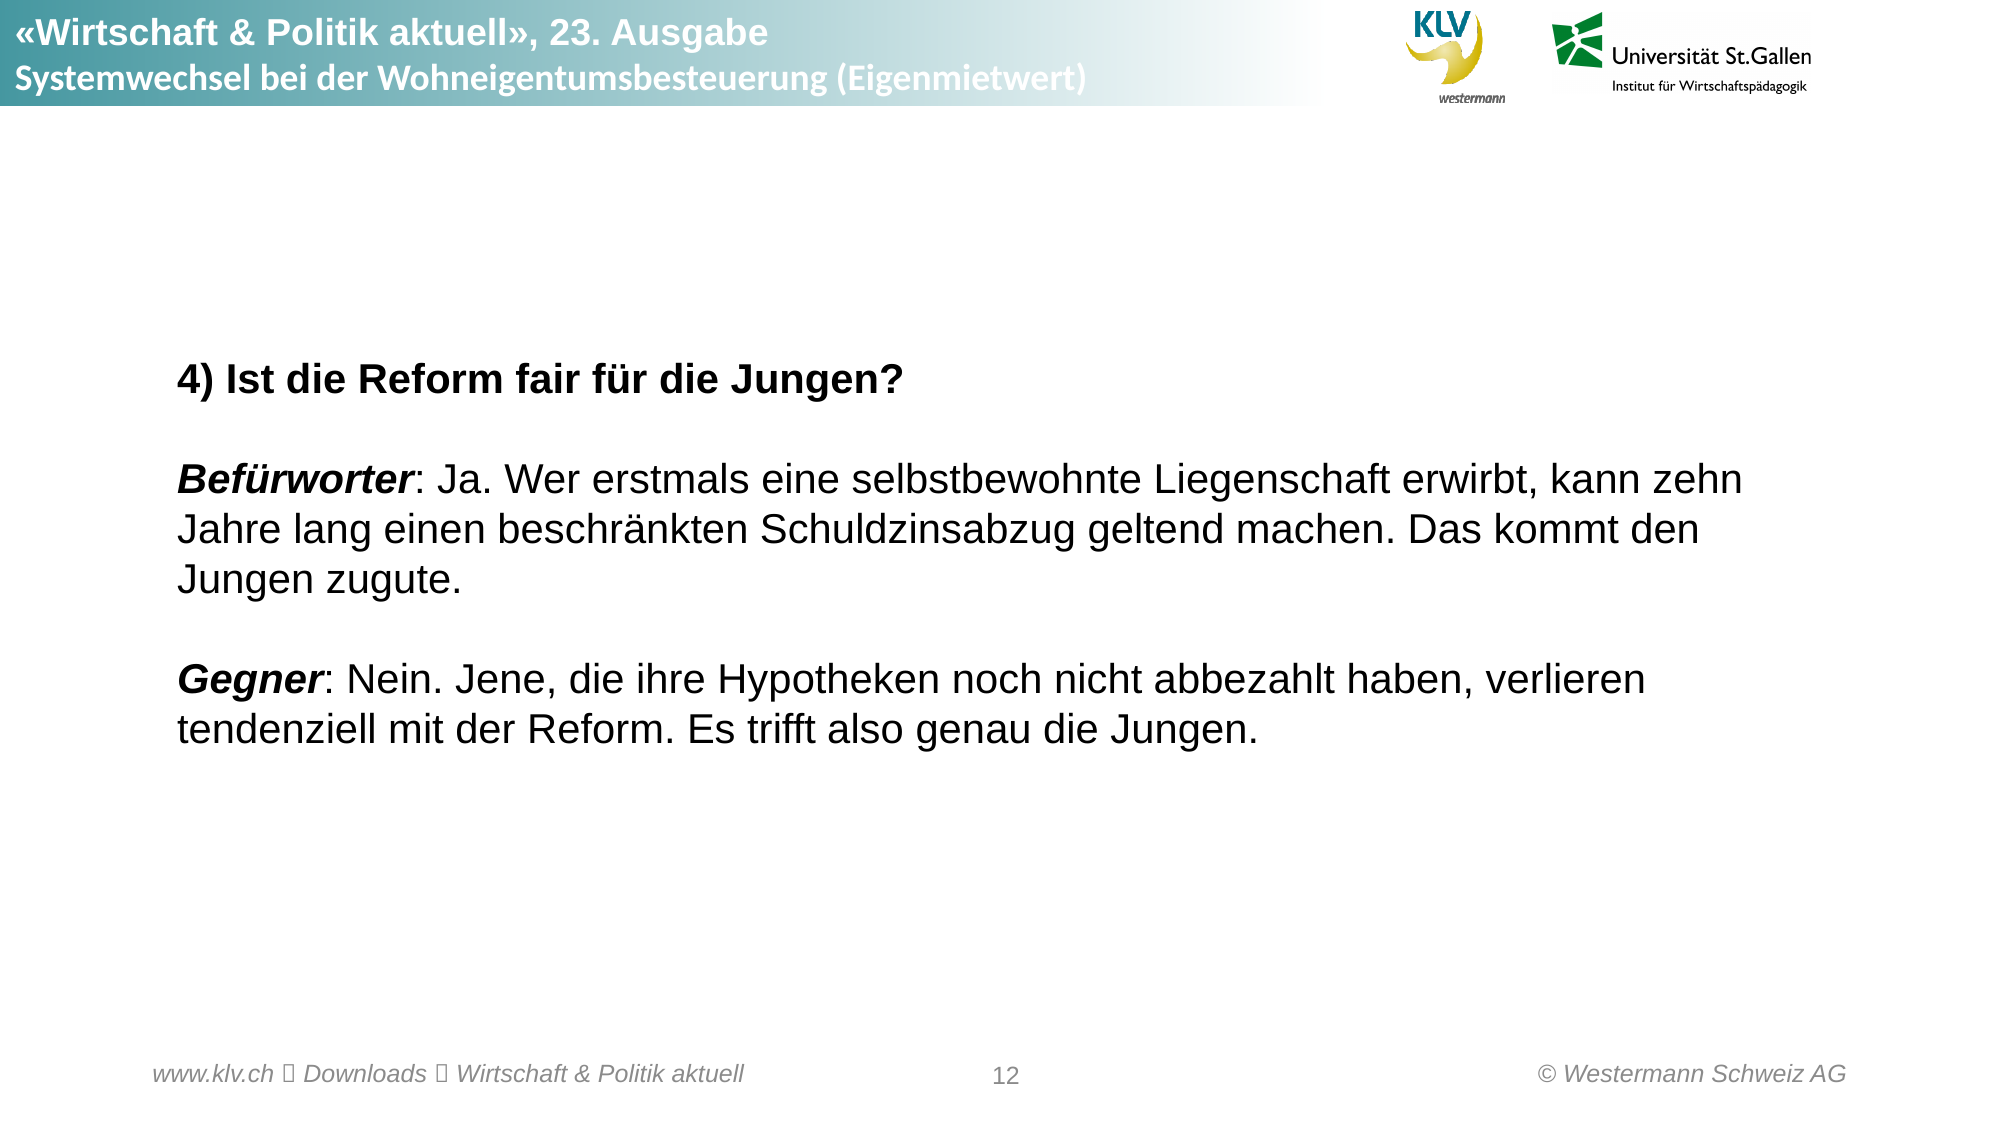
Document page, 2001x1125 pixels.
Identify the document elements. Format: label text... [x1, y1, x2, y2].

picture [1552, 12, 1811, 94]
text_box © Westermann Schweiz AG [1204, 1042, 1863, 1103]
picture [1406, 11, 1505, 103]
slide_number www.klv.ch  Downloads  Wirtschaft & Politik aktuell [137, 1042, 813, 1103]
text_box 4) Ist die Reform fair für die Jungen? Befürworter: Ja. Wer erstmals eine selbstbewohnte Liegenschaft erwirbt, kann zehn Jahre lang einen beschränkten Schuldzinsabzug geltend machen. Das kommt den Jungen zugute. Gegner: Nein. Jene, die ihre Hypotheken noch nicht abbezahlt haben, verlieren tendenziell mit der Reform. Es trifft also genau die Jungen. [162, 344, 1825, 810]
slide_number 12 [812, 1044, 1200, 1105]
